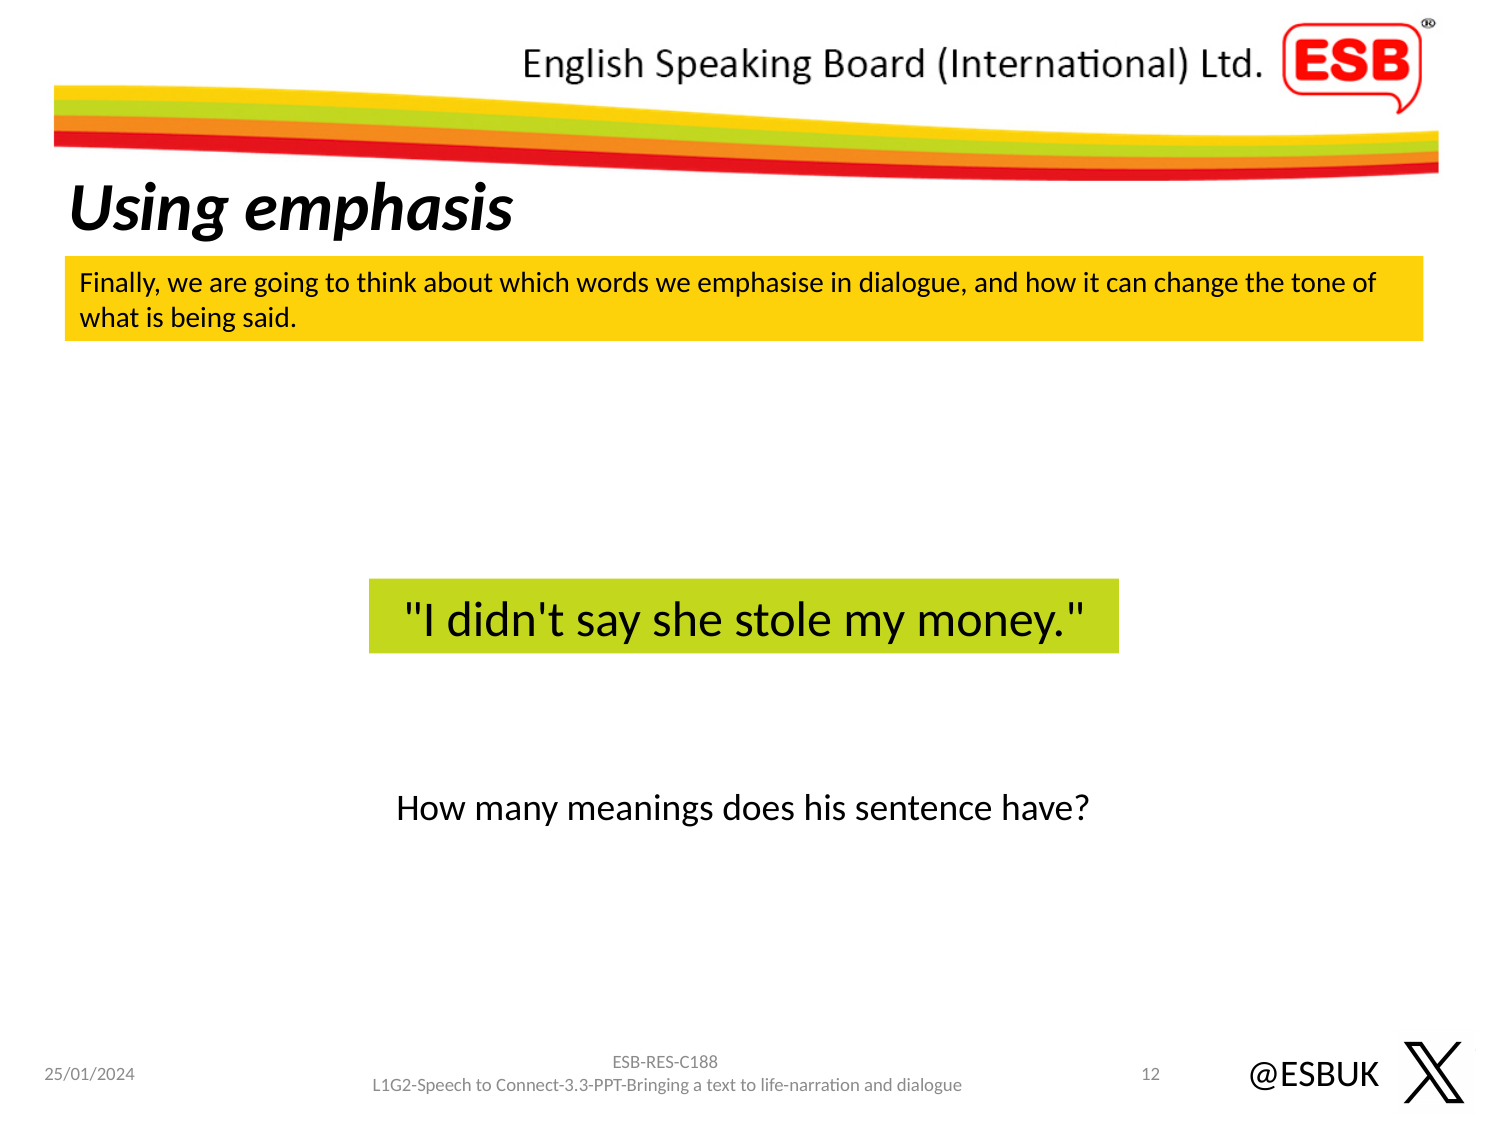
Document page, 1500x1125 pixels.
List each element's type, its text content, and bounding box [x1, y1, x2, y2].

title Using emphasis [53, 160, 1347, 257]
footer ESB-RES-C188 L1G2-Speech to Connect-3.3-PPT-Bringing a text to life-narration and dialogue [348, 1042, 930, 1103]
picture [1395, 1029, 1476, 1116]
slide_number 12 [930, 1042, 1176, 1103]
text_box "I didn't say she stole my money." [369, 578, 1119, 654]
picture [0, 0, 1500, 189]
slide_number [29, 1042, 348, 1103]
text_box How many meanings does his sentence have? [94, 775, 1394, 836]
text_box Finally, we are going to think about which words we emphasise in dialogue, and how it can change the tone of what is being said. [64, 256, 1424, 341]
